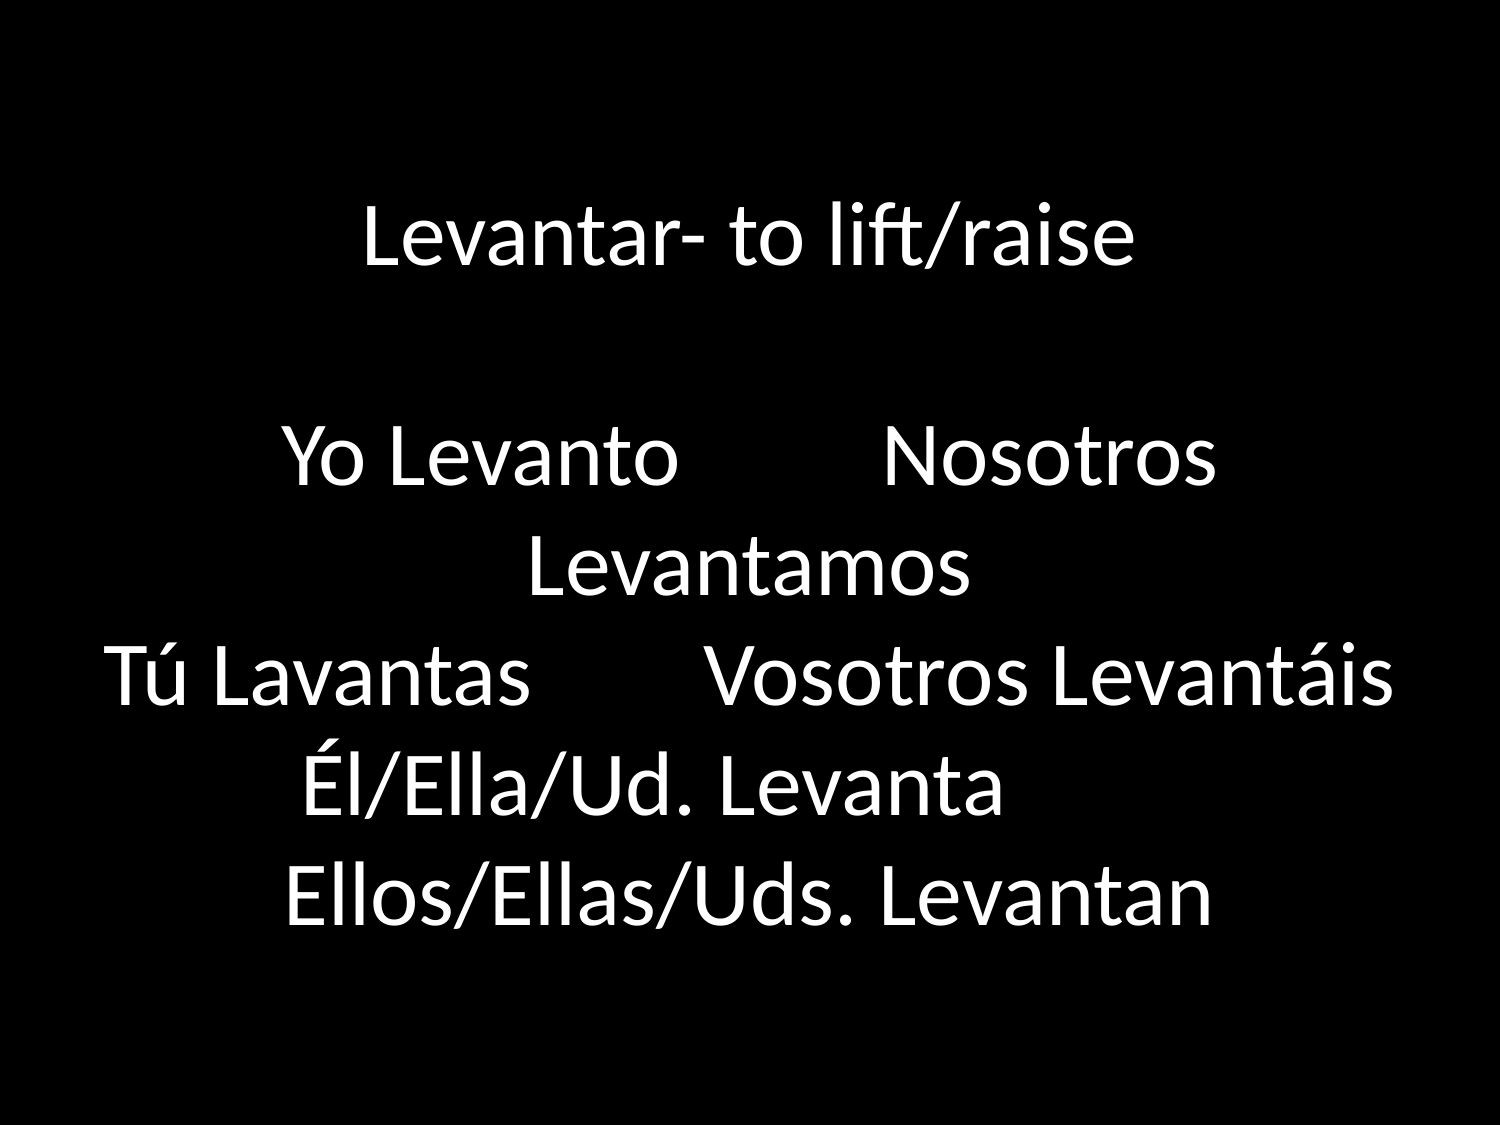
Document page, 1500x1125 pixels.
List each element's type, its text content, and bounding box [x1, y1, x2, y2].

title Levantar- to lift/raise Yo Levanto Nosotros Levantamos Tú Lavantas Vosotros Levantáis Él/Ella/Ud. Levanta Ellos/Ellas/Uds. Levantan [75, 45, 1425, 1073]
